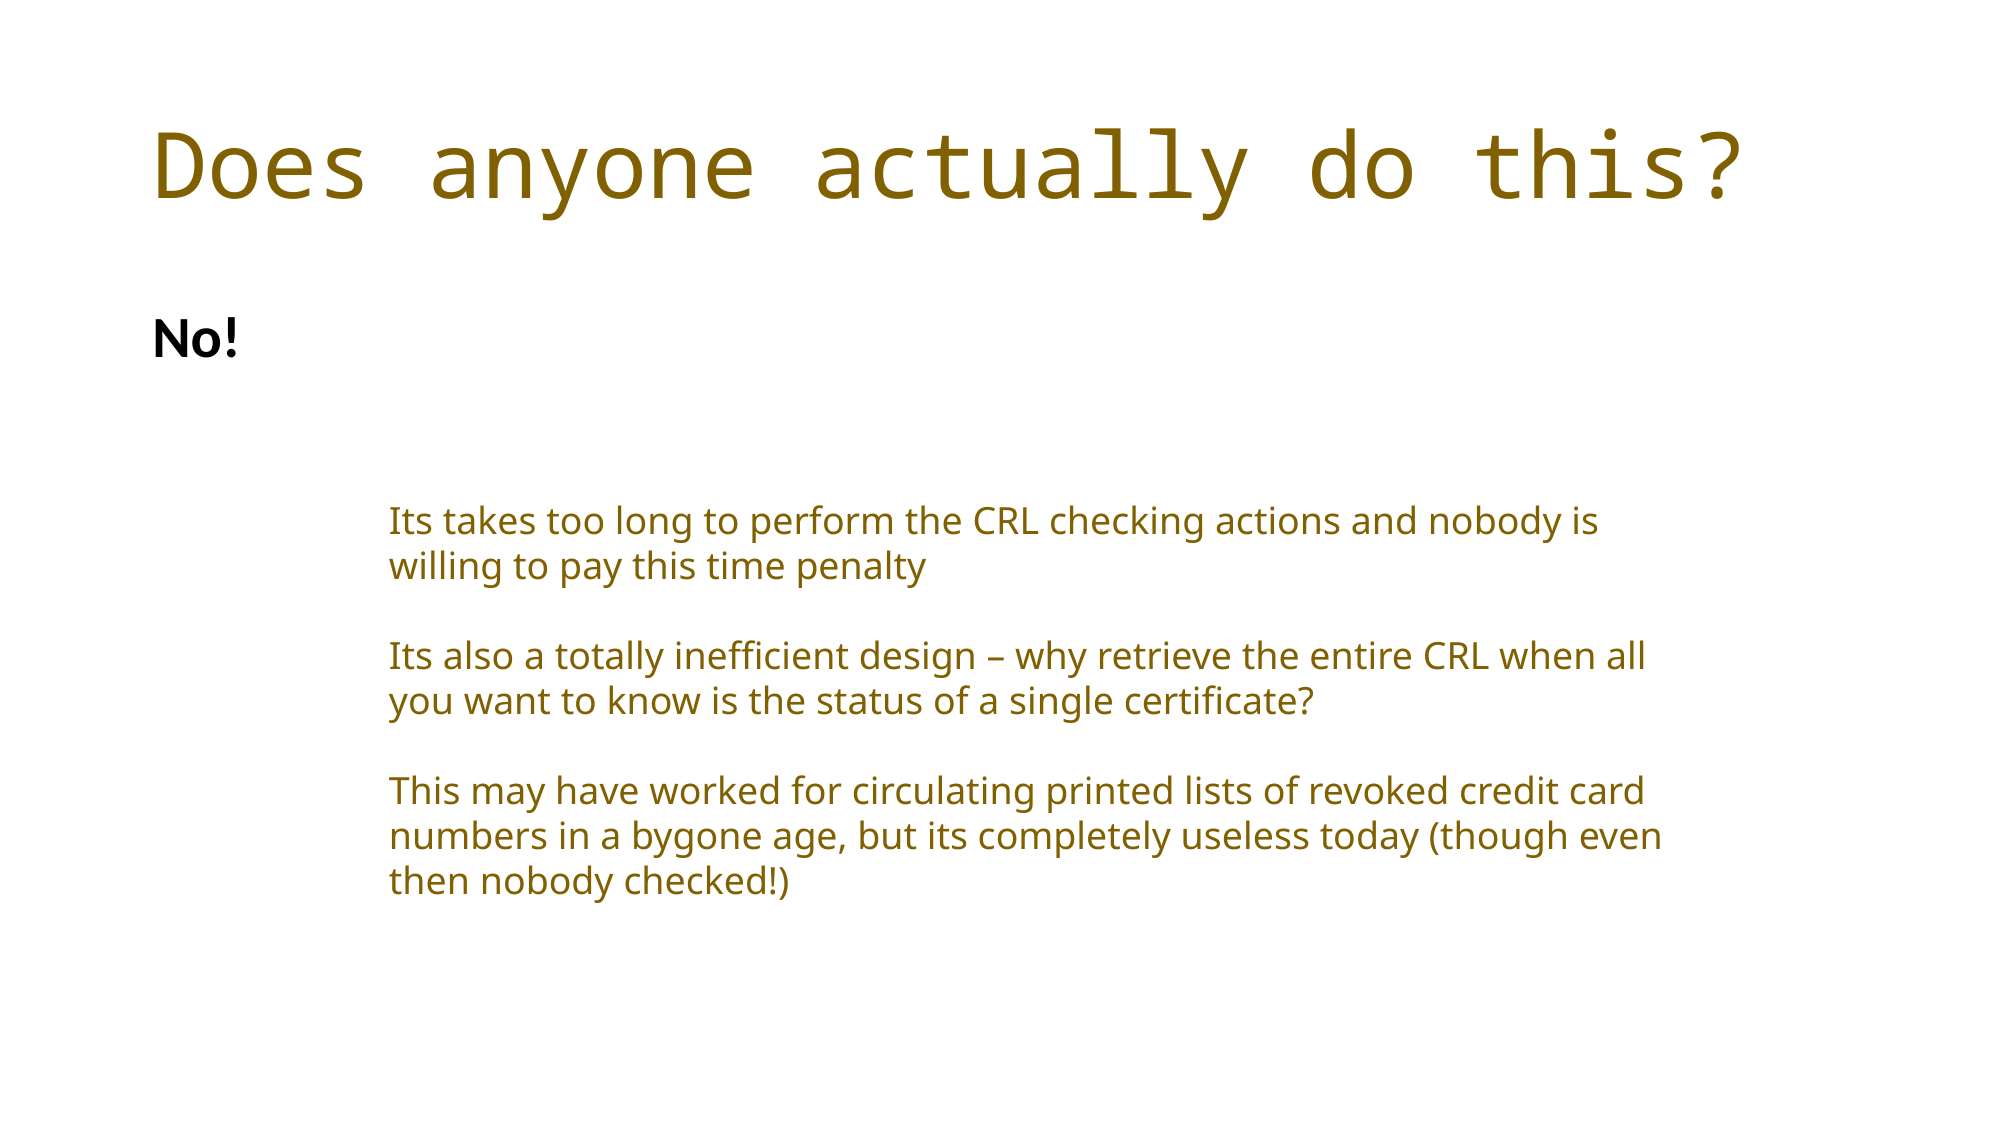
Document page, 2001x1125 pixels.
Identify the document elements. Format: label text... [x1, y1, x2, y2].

text_box Its takes too long to perform the CRL checking actions and nobody is willing to pay this time penalty Its also a totally inefficient design – why retrieve the entire CRL when all you want to know is the status of a single certificate? This may have worked for circulating printed lists of revoked credit card numbers in a bygone age, but its completely useless today (though even then nobody checked!) [374, 489, 1686, 910]
list No! [137, 299, 1863, 1014]
title Does anyone actually do this? [137, 59, 1863, 278]
